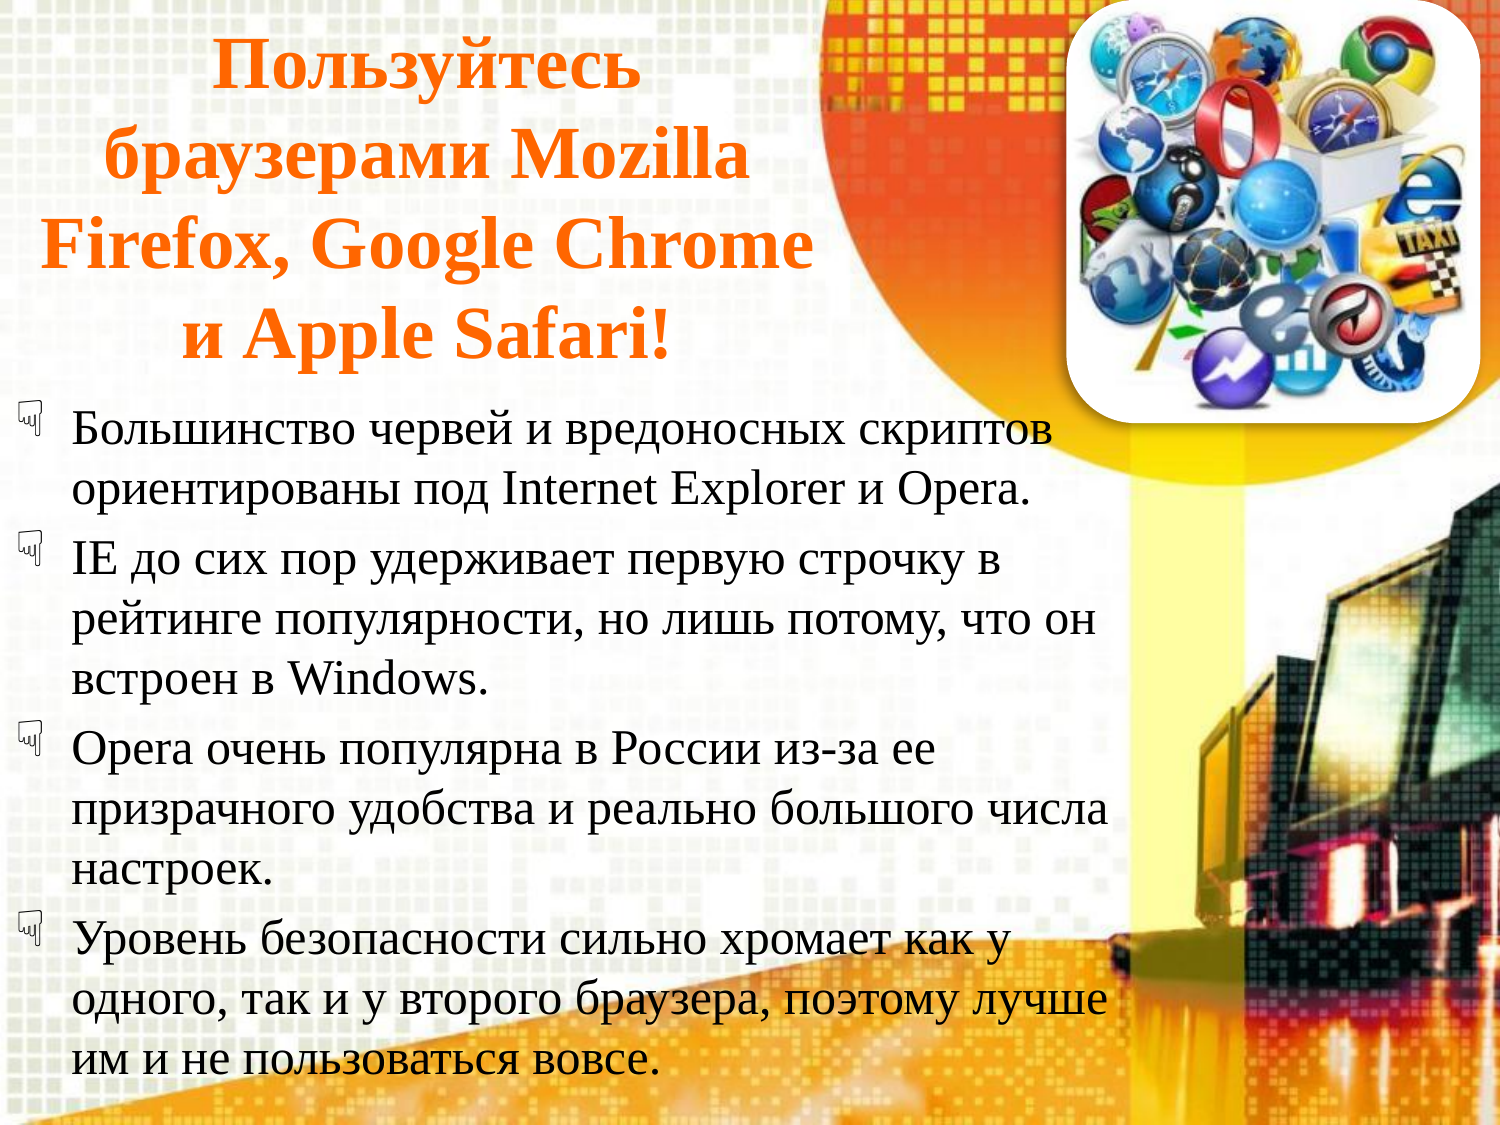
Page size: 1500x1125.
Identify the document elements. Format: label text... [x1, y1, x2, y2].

picture [0, 0, 1500, 1125]
list Большинство червей и вредоносных скриптов ориентированы под Internet Explorer и Opera. IE до сих пор удерживает первую строчку в рейтинге популярности, но лишь потому, что он встроен в Windows. Opera очень популярна в России из-за ее призрачного удобства и реально большого числа настроек. Уровень безопасности сильно хромает как у одного, так и у второго браузера, поэтому лучше им и не пользоваться вовсе. [0, 386, 1126, 1094]
title Пользуйтесь браузерами Mozilla Firefox, Google Chrome и Apple Safari! [23, 23, 833, 364]
